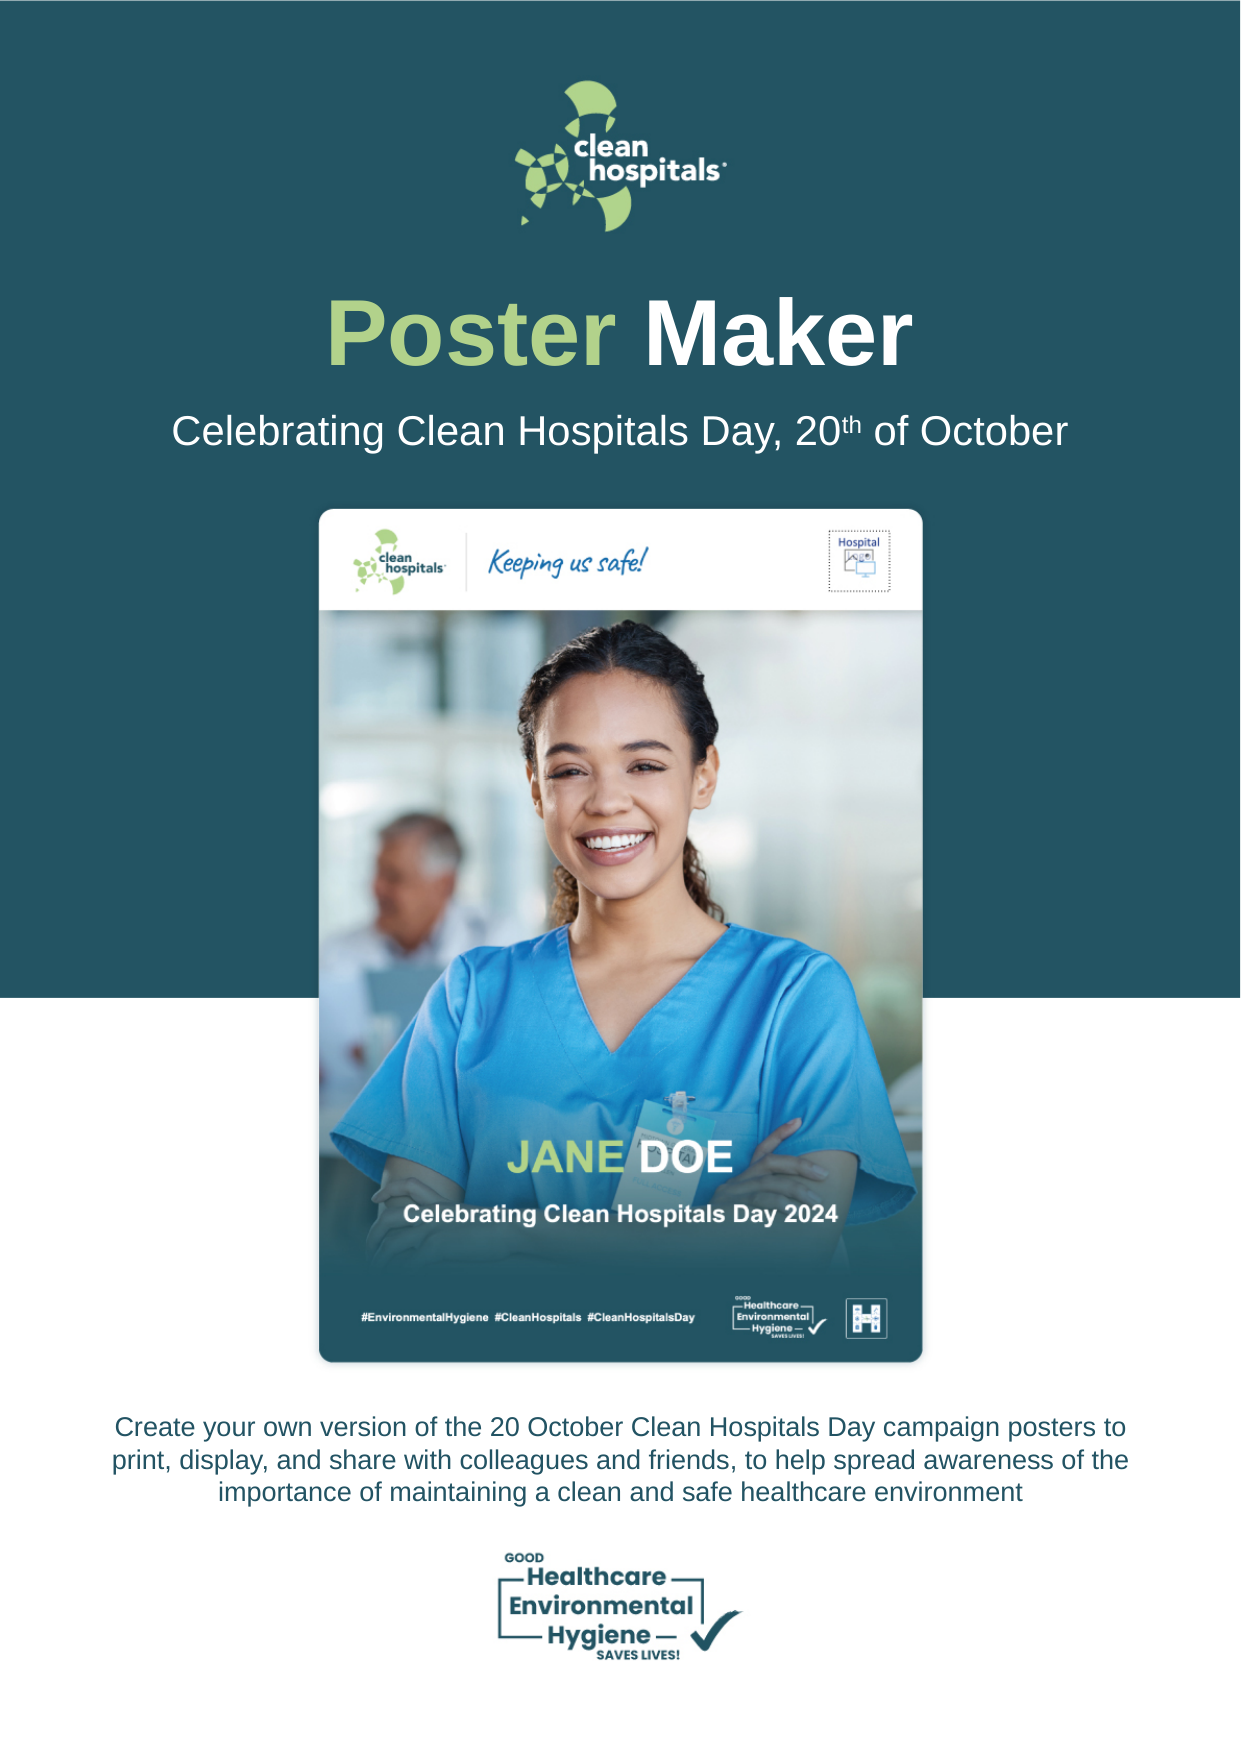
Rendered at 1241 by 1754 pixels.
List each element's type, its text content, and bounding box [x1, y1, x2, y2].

text_box Poster Maker [310, 264, 930, 392]
text_box Celebrating Clean Hospitals Day, 20th of October [156, 396, 1084, 462]
picture [0, 0, 1241, 1754]
text_box Create your own version of the 20 October Clean Hospitals Day campaign posters to print, display, and share with colleagues and friends, to help spread awareness of the importance of maintaining a clean and safe healthcare environment [96, 1402, 1144, 1515]
